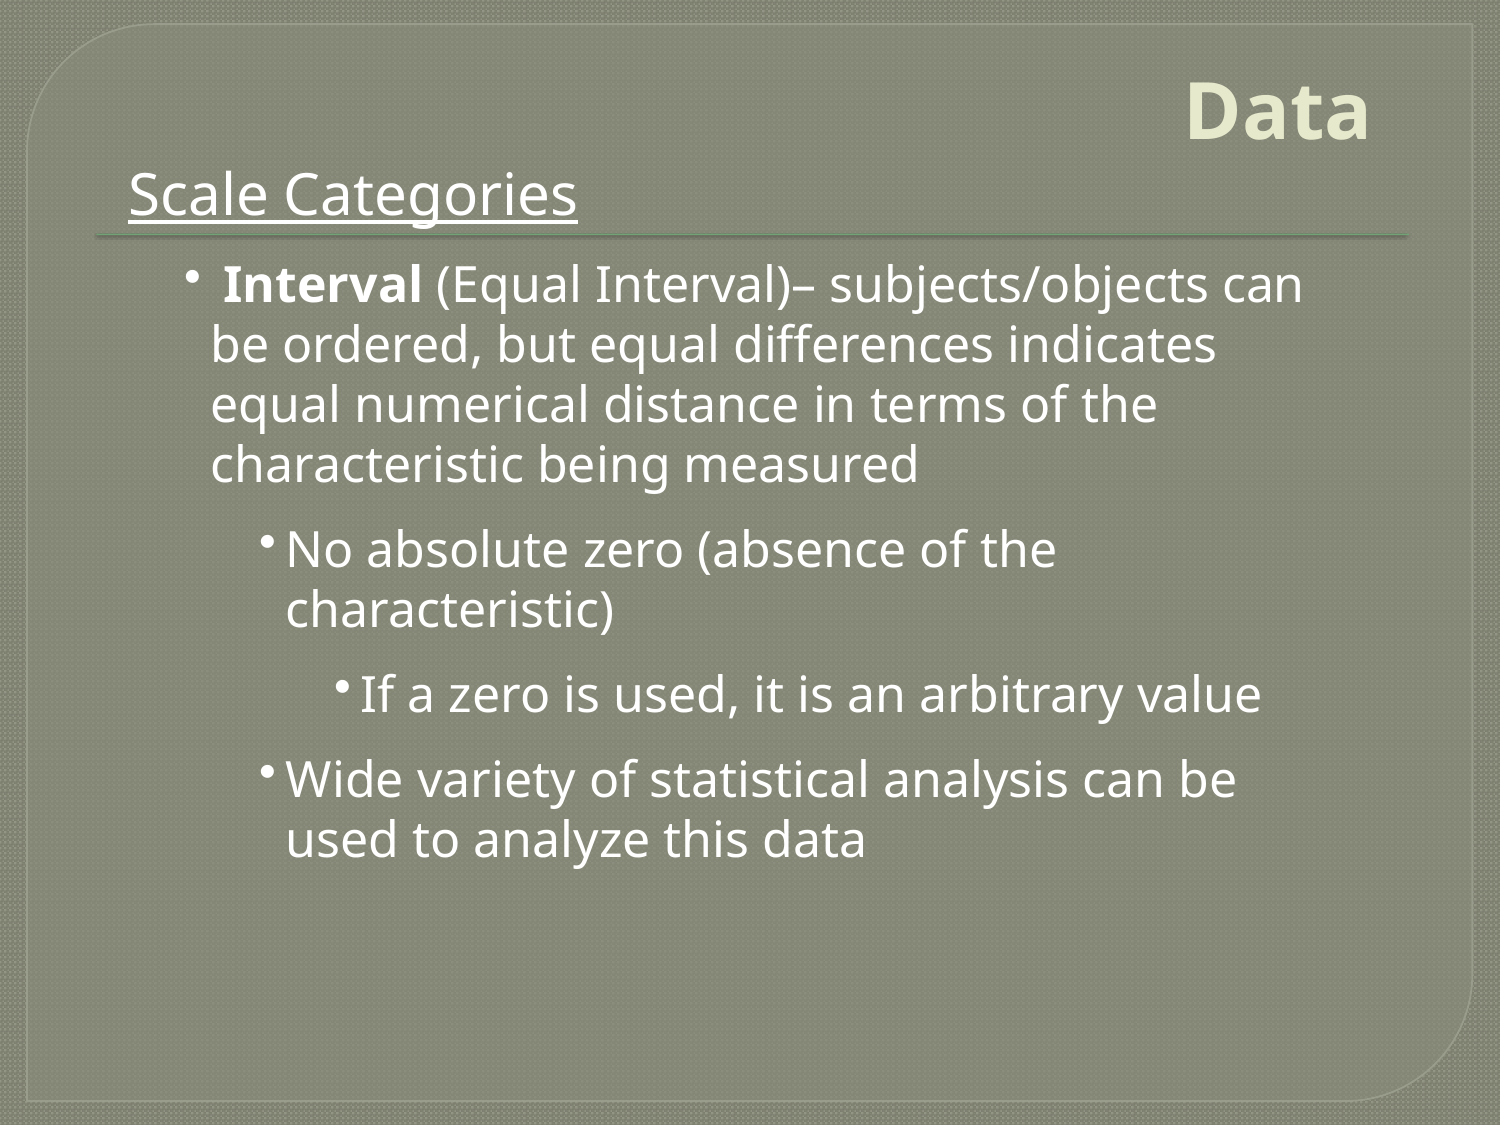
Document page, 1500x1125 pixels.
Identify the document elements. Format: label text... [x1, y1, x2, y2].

text_box Scale Categories Interval (Equal Interval)– subjects/objects can be ordered, but equal differences indicates equal numerical distance in terms of the characteristic being measured No absolute zero (absence of the characteristic) If a zero is used, it is an arbitrary value Wide variety of statistical analysis can be used to analyze this data [112, 149, 1375, 960]
title Data [112, 37, 1388, 163]
